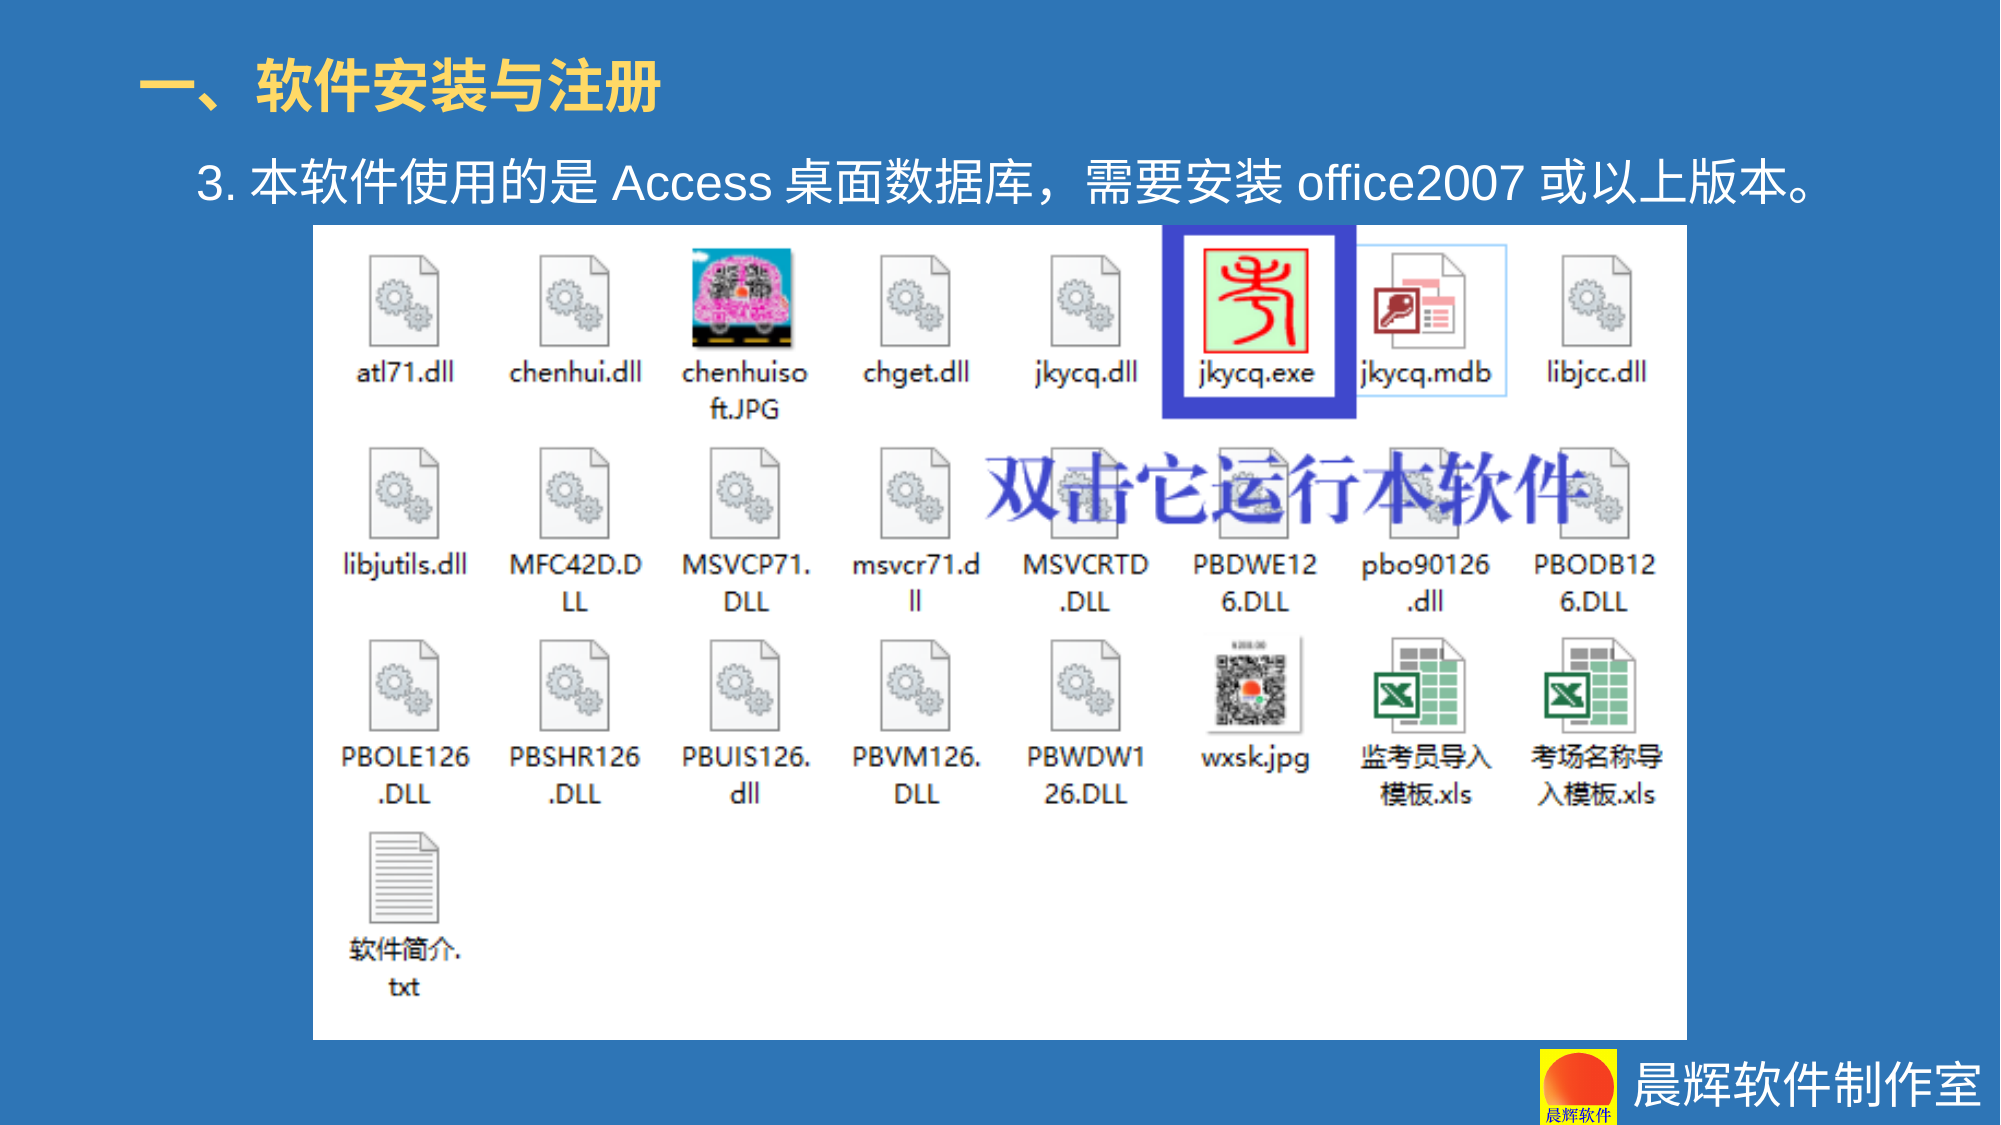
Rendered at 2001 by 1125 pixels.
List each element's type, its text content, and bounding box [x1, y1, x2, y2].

picture [313, 225, 1687, 1041]
picture [1540, 1049, 1617, 1125]
text_box 3.本软件使用的是Access桌面数据库，需要安装office2007或以上版本。 [181, 143, 1873, 218]
text_box 晨辉软件制作室 [1618, 1052, 1998, 1122]
text_box 一、软件安装与注册 [124, 41, 679, 127]
